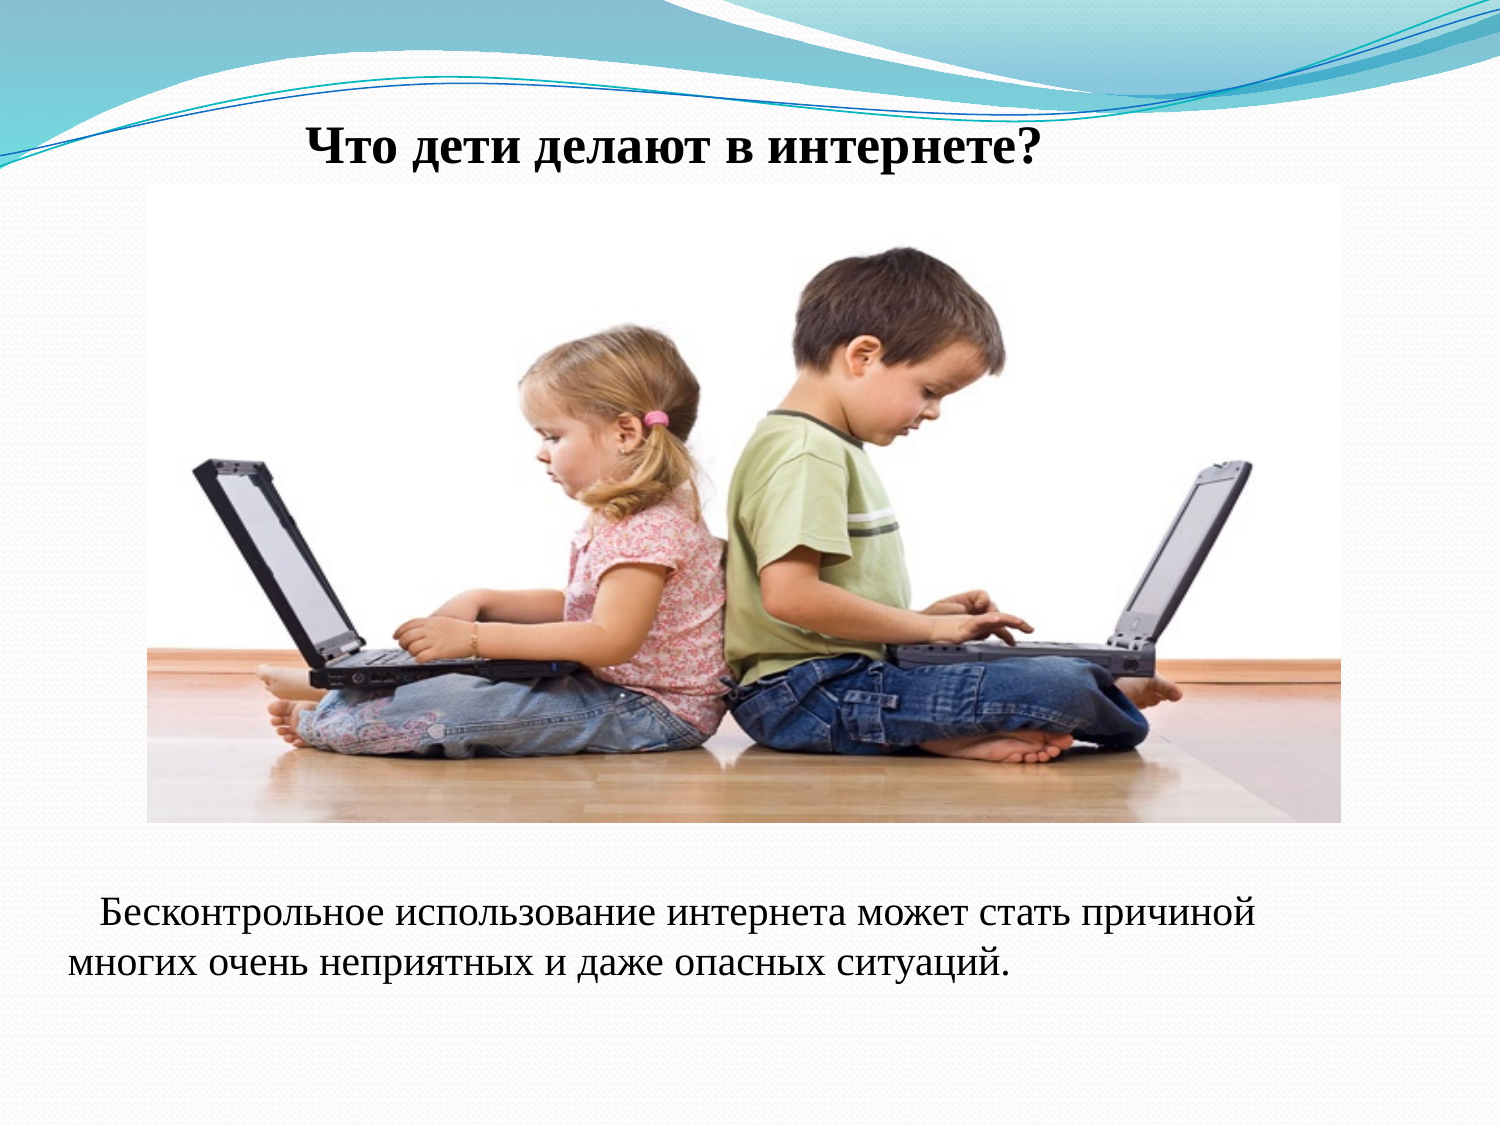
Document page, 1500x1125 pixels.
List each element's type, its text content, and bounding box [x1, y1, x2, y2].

picture [147, 184, 1341, 823]
list Что дети делают в интернете? Бесконтрольное использование интернета может стать причиной многих очень неприятных и даже опасных ситуаций. [53, 101, 1404, 1011]
